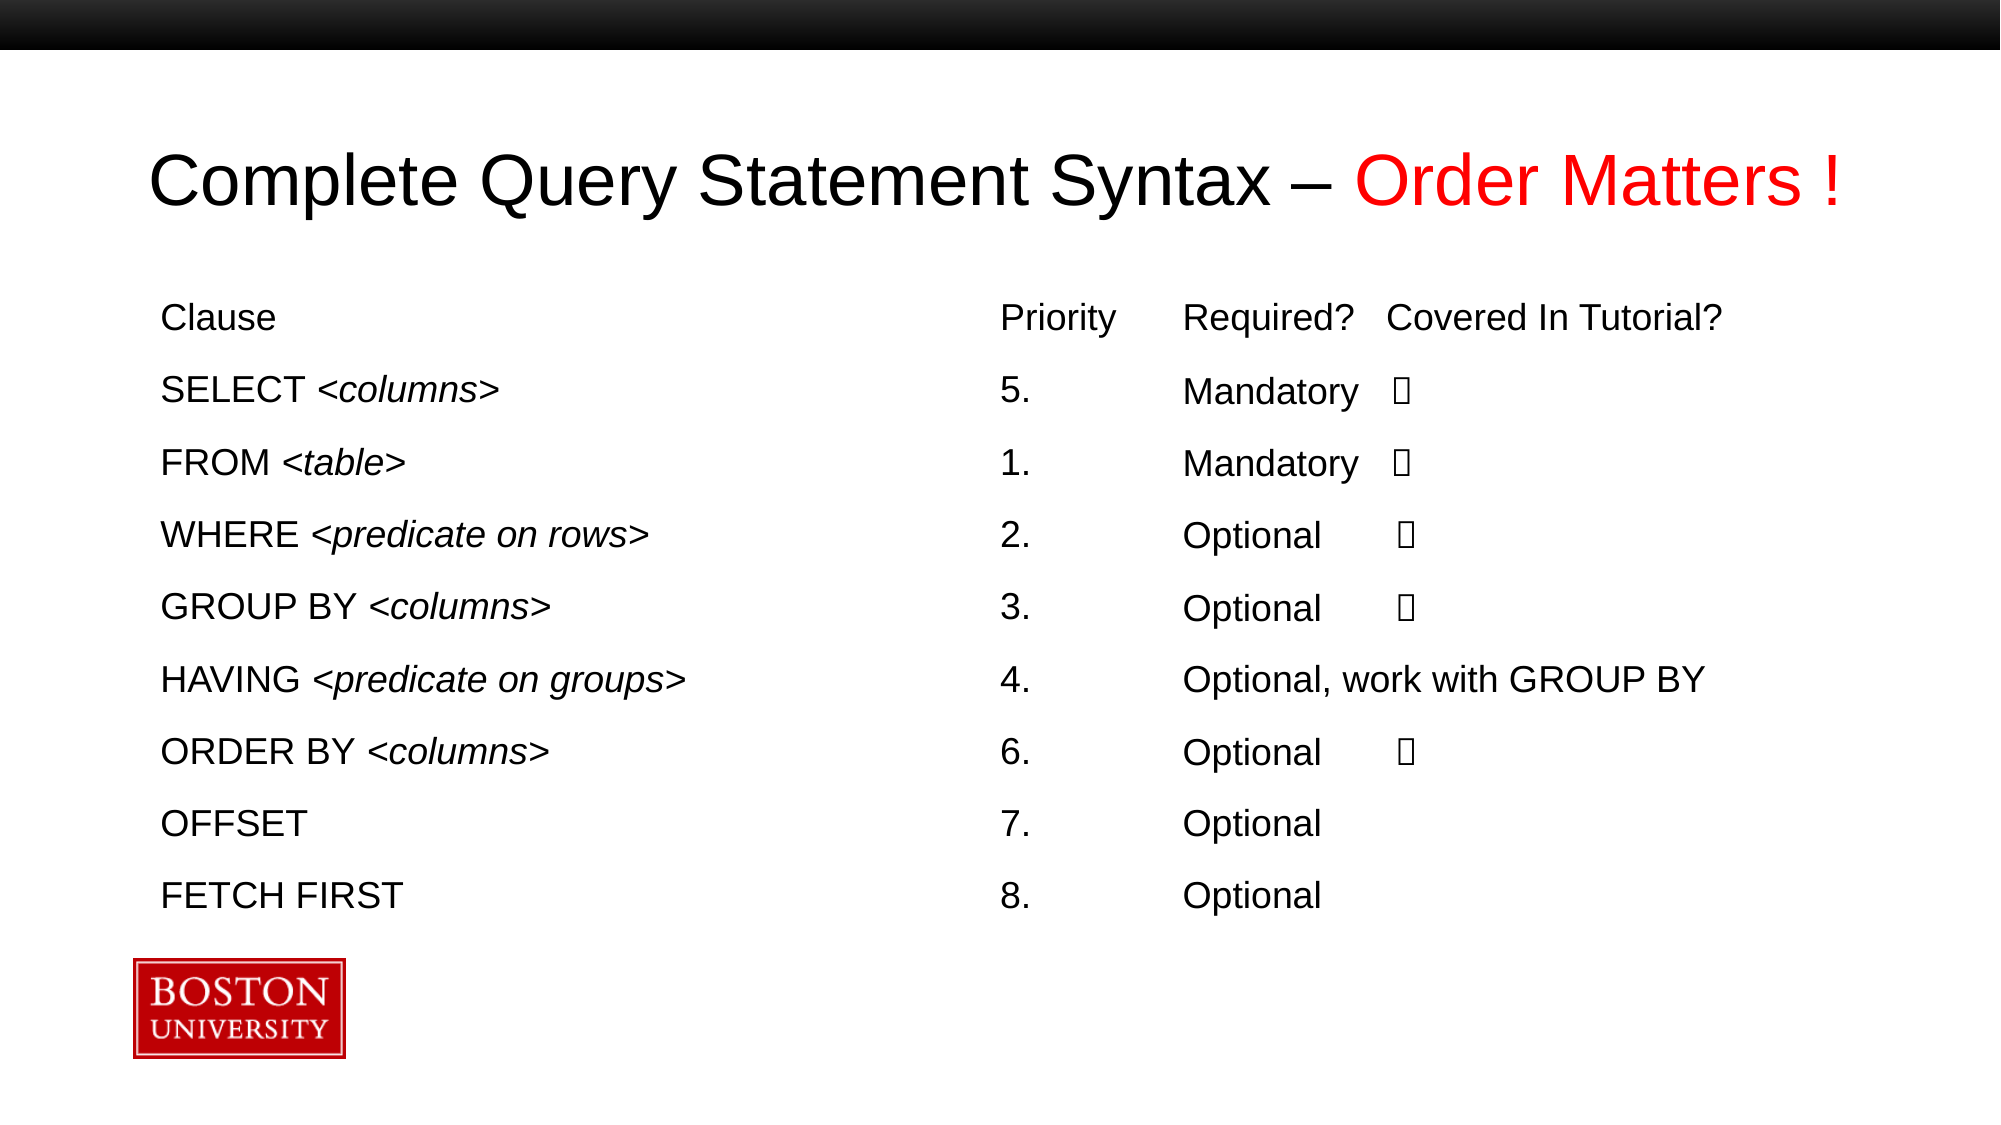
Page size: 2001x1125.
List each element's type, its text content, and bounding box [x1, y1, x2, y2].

table_cell SELECT <columns> [145, 354, 985, 426]
table_cell 5. [985, 354, 1167, 426]
table_cell Optional, work with GROUP BY [1167, 643, 1837, 715]
table_cell Optional [1167, 860, 1837, 932]
table_cell 1. [985, 426, 1167, 498]
table_cell Optional  [1167, 715, 1837, 787]
table_cell 3. [985, 571, 1167, 643]
table_cell Mandatory  [1167, 354, 1837, 426]
table_cell GROUP BY <columns> [145, 571, 985, 643]
picture [133, 958, 346, 1059]
table_cell 8. [985, 860, 1167, 932]
table_cell 6. [985, 715, 1167, 787]
table_cell FROM <table> [145, 426, 985, 498]
table_cell 7. [985, 787, 1167, 860]
table_header Required? Covered In Tutorial? [1167, 281, 1837, 354]
table_cell Optional  [1167, 571, 1837, 643]
table_cell 4. [985, 643, 1167, 715]
table_cell 2. [985, 498, 1167, 571]
table_cell FETCH FIRST [145, 860, 985, 932]
table_header Clause [145, 281, 985, 354]
table_header Priority [985, 281, 1167, 354]
title Complete Query Statement Syntax – Order Matters ! [133, 125, 1867, 238]
table_cell OFFSET [145, 787, 985, 860]
table_cell WHERE <predicate on rows> [145, 498, 985, 571]
table_cell Mandatory  [1167, 426, 1837, 498]
table_cell Optional  [1167, 498, 1837, 571]
table_cell HAVING <predicate on groups> [145, 643, 985, 715]
table_cell Optional [1167, 787, 1837, 860]
table_cell ORDER BY <columns> [145, 715, 985, 787]
